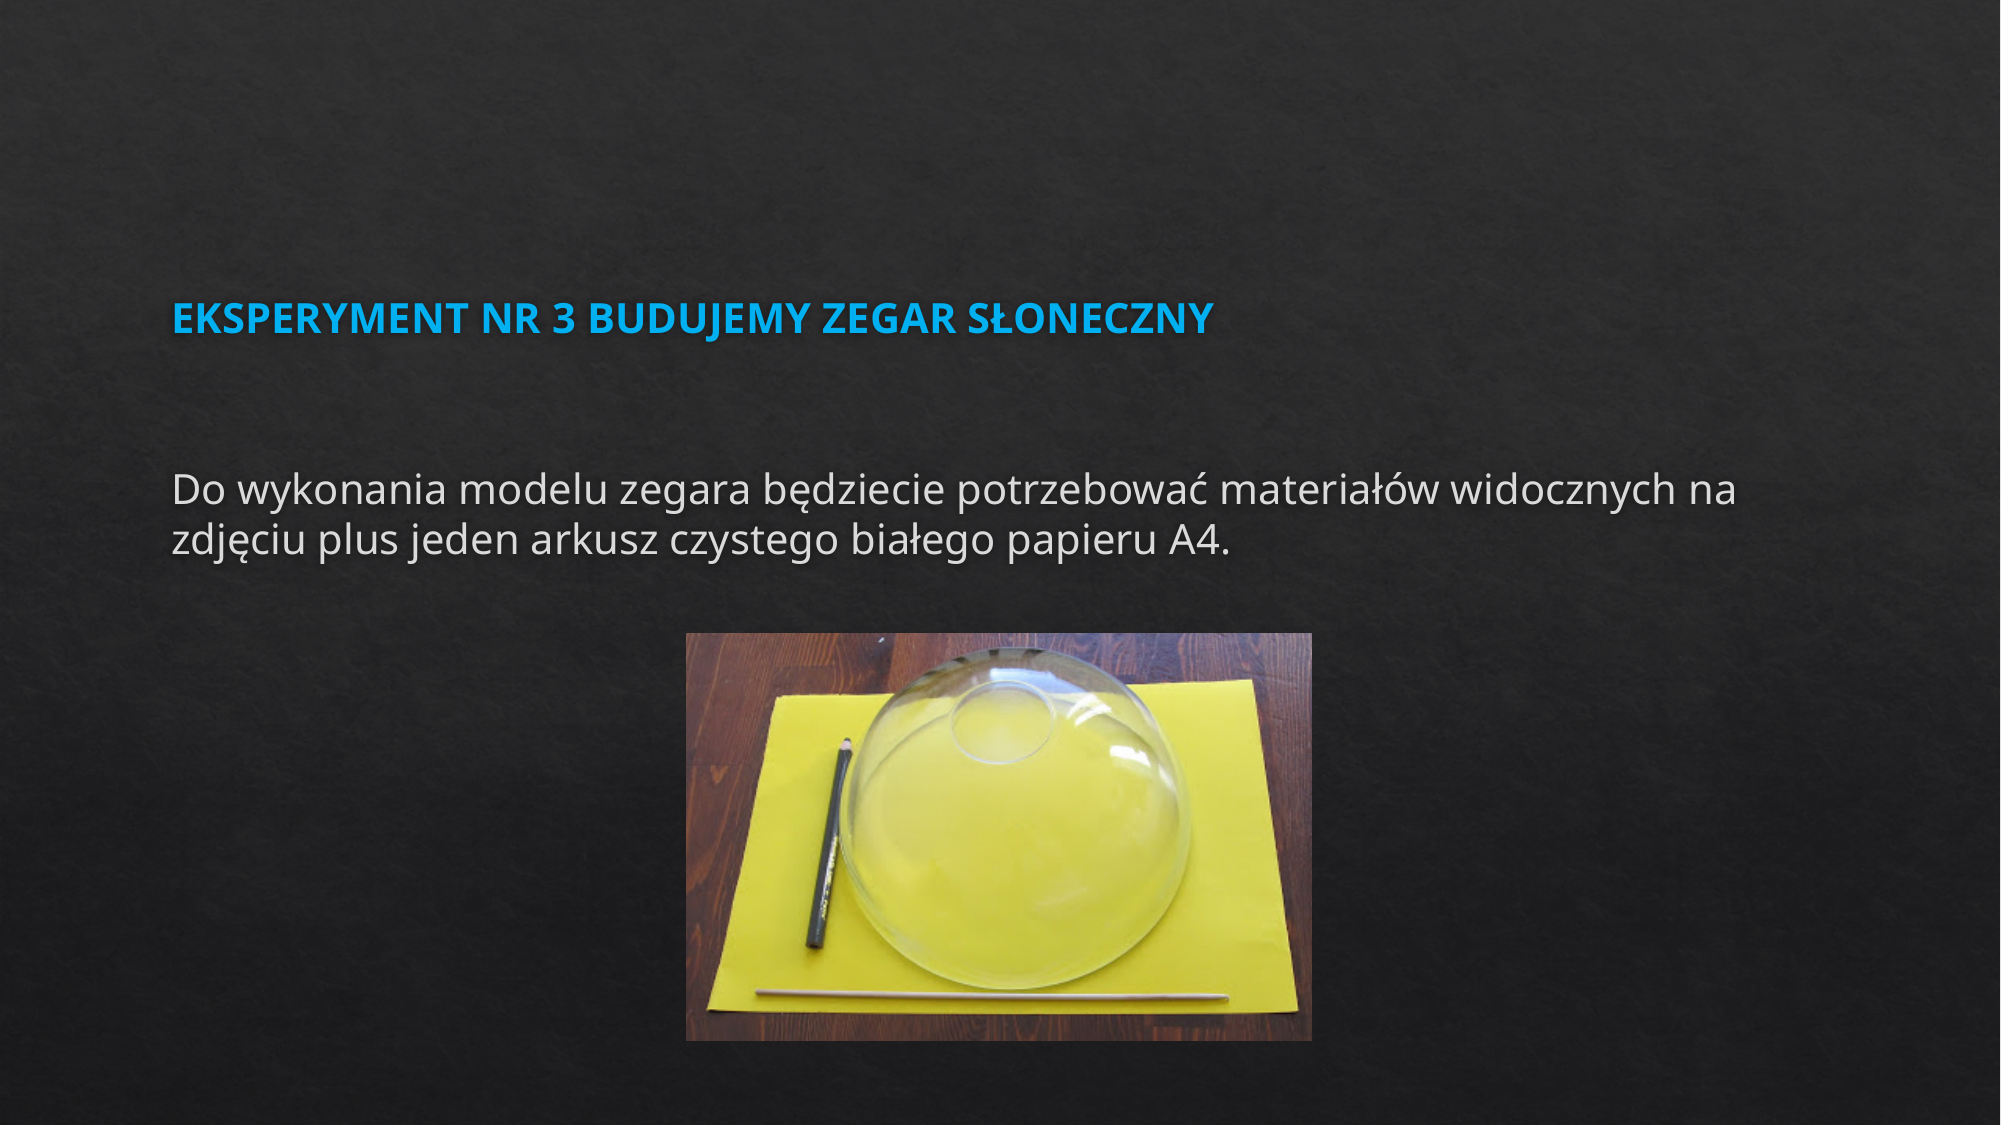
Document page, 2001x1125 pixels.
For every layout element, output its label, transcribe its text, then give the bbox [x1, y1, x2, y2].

list EKSPERYMENT NR 3 BUDUJEMY ZEGAR SŁONECZNY Do wykonania modelu zegara będziecie potrzebować materiałów widocznych na zdjęciu plus jeden arkusz czystego białego papieru A4. [149, 284, 1849, 950]
picture [686, 632, 1312, 1042]
